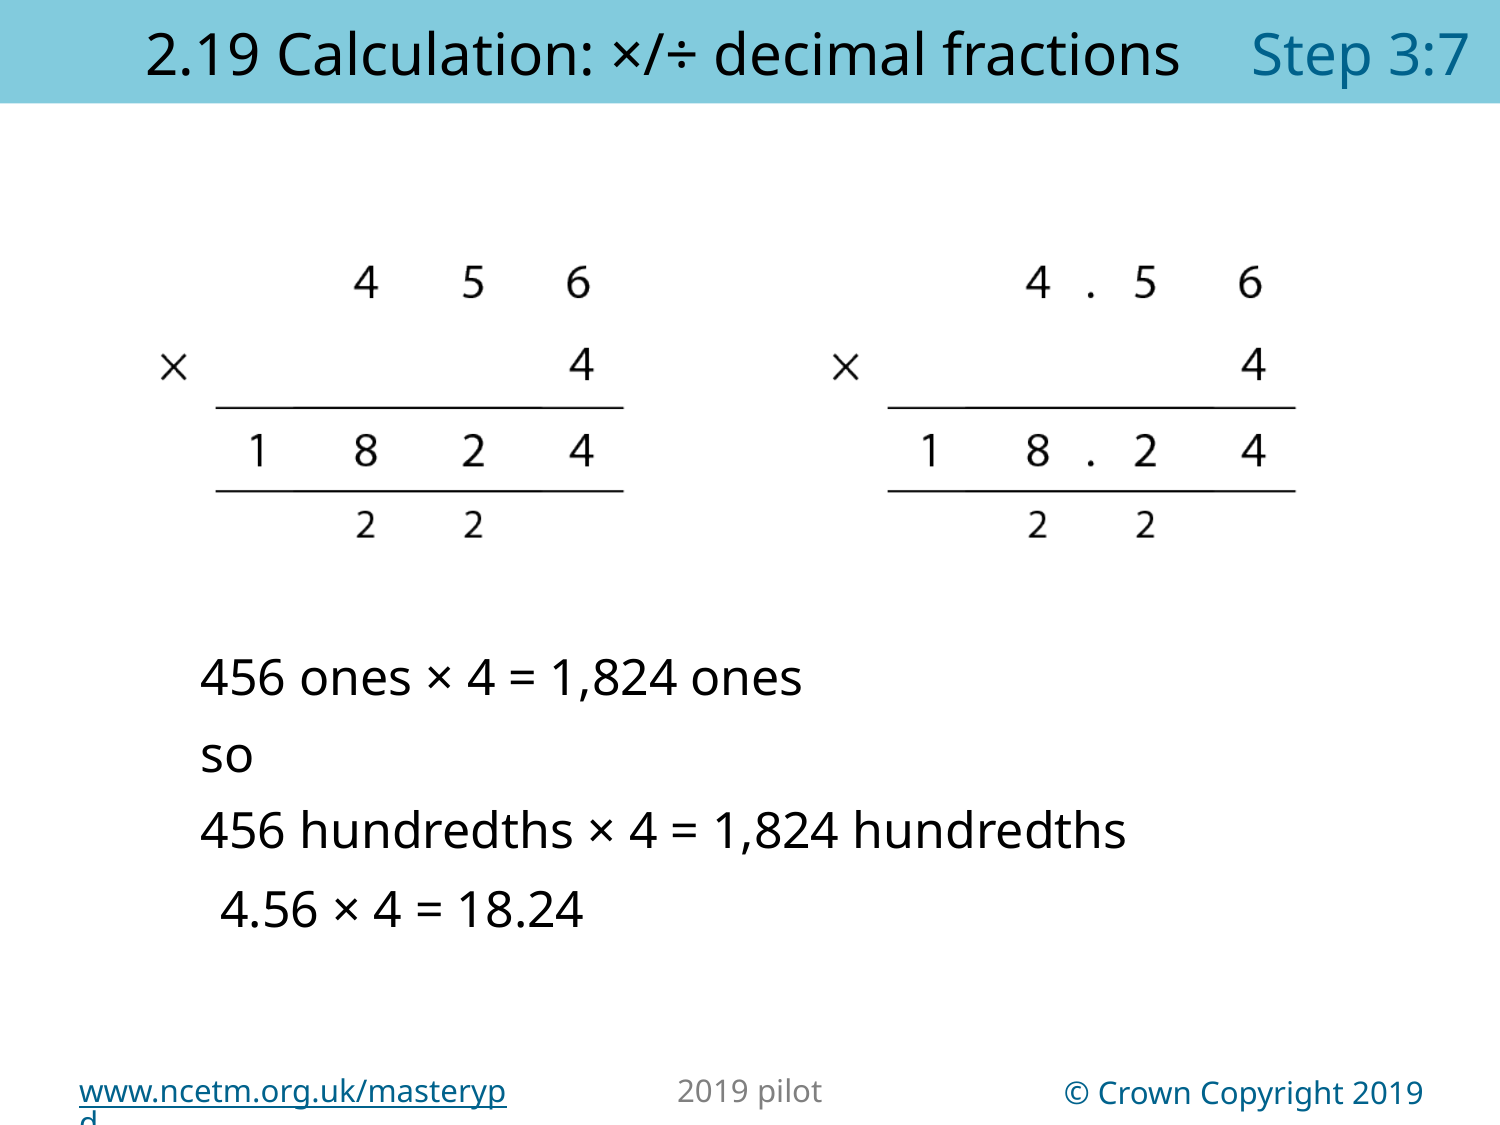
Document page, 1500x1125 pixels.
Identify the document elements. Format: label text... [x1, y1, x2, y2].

list 2.19 Calculation: ×/÷ decimal fractions Step 3:7 [0, 0, 1500, 104]
text_box 456 ones × 4 = 1,824 ones so 456 hundredths × 4 = 1,824 hundredths 4.56 × 4 = 18.24 [142, 637, 1159, 945]
picture [0, 255, 1500, 549]
